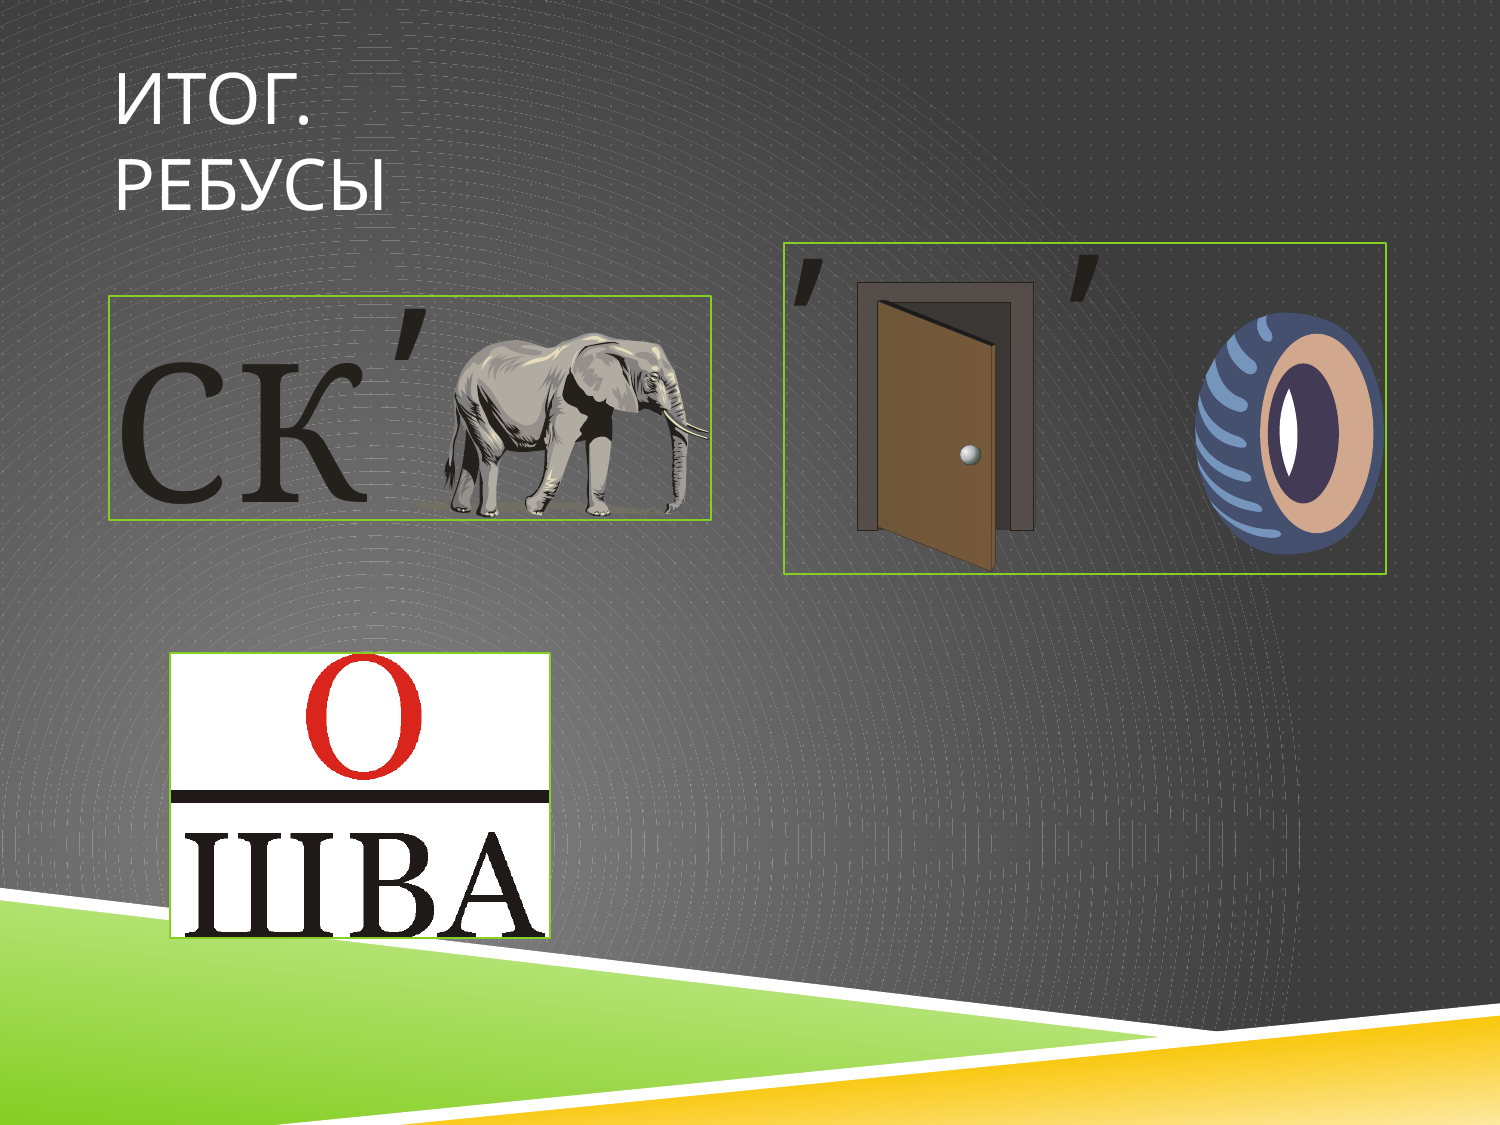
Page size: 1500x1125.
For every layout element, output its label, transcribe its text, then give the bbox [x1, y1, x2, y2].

picture [170, 653, 550, 938]
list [110, 297, 711, 520]
title Итог. Ребусы [112, 45, 1388, 233]
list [785, 243, 1386, 574]
